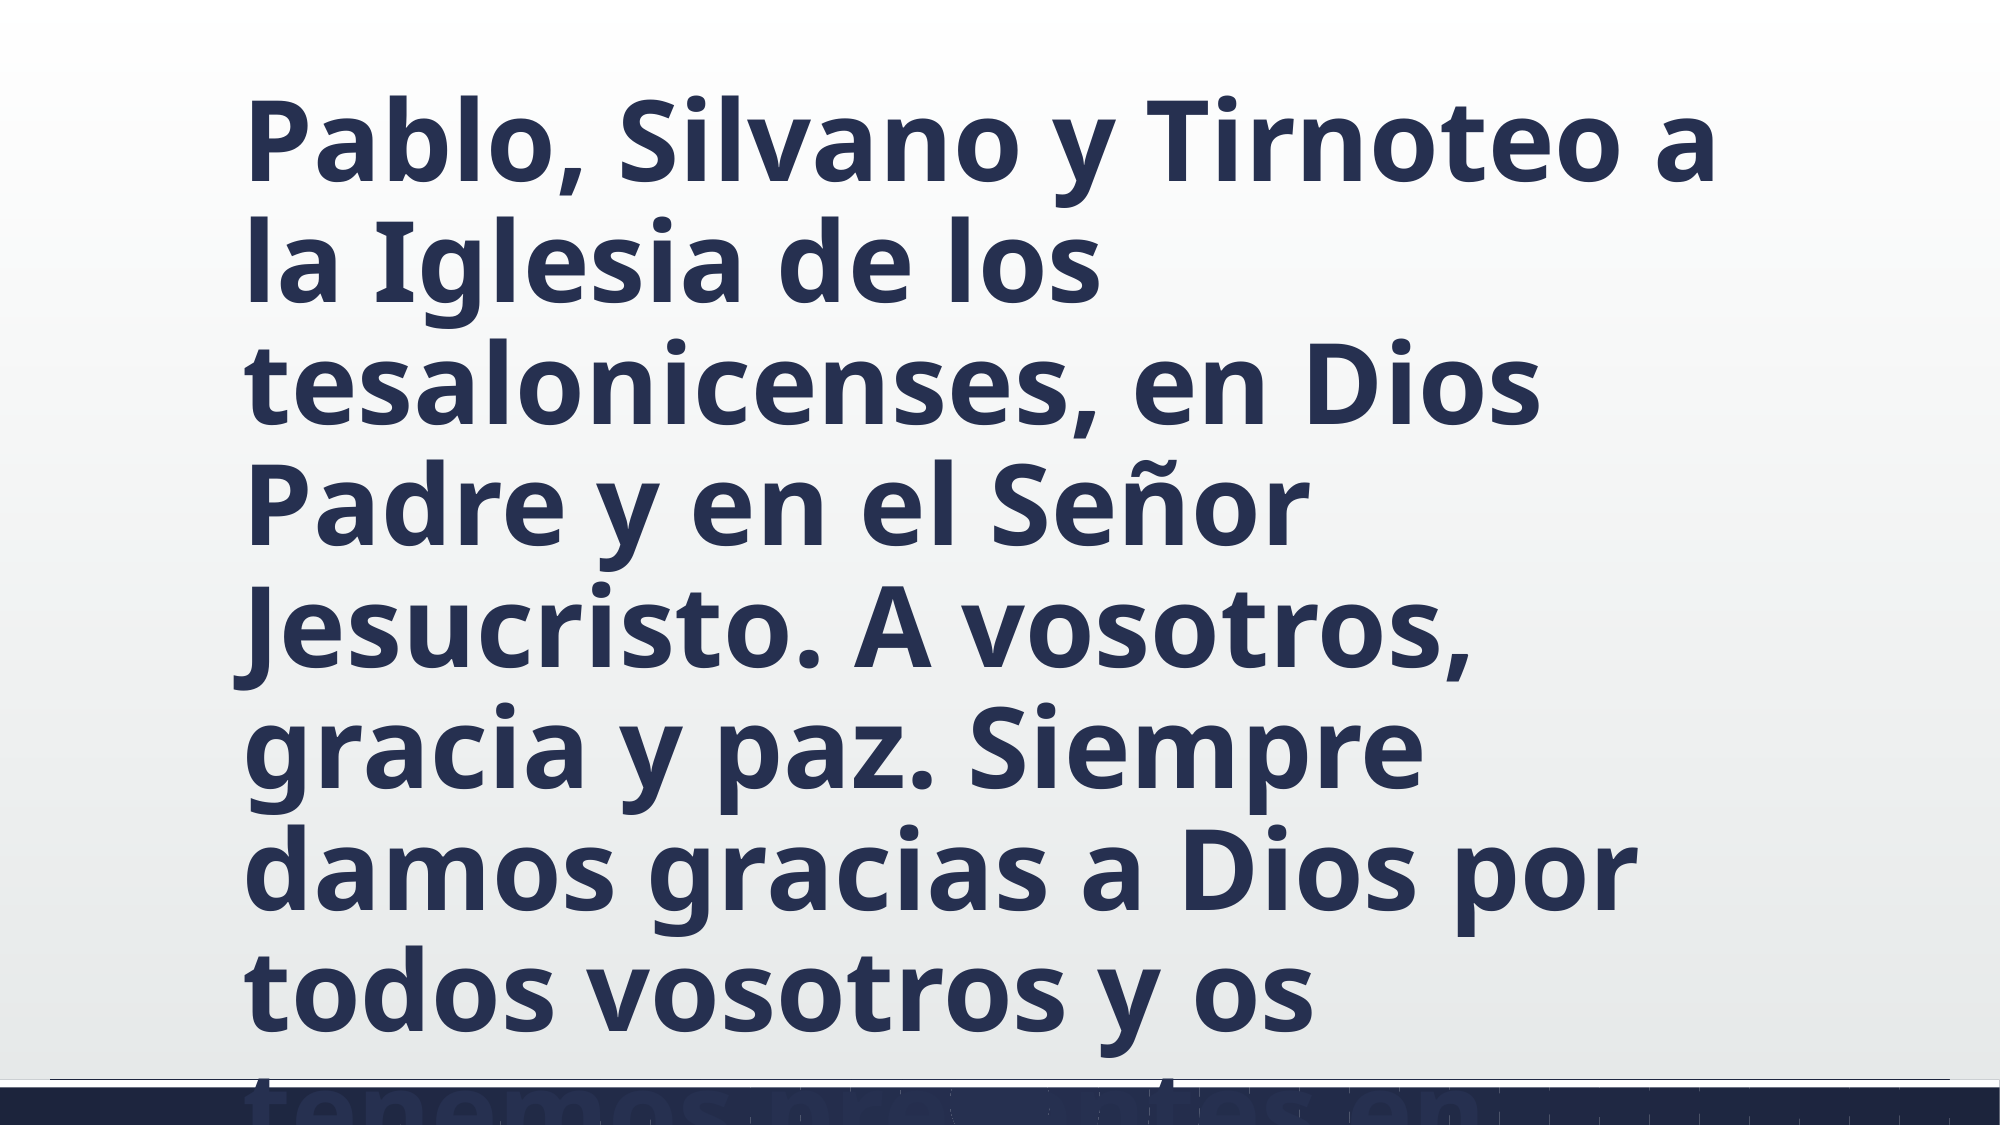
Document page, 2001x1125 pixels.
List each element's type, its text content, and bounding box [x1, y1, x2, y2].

list Pablo, Silvano y Tirnoteo a la Iglesia de los tesalonicenses, en Dios Padre y en el Señor Jesucristo. A vosotros, gracia y paz. Siempre damos gracias a Dios por todos vosotros y os tenemos presentes en nuestras oraciones. [219, 76, 1780, 990]
